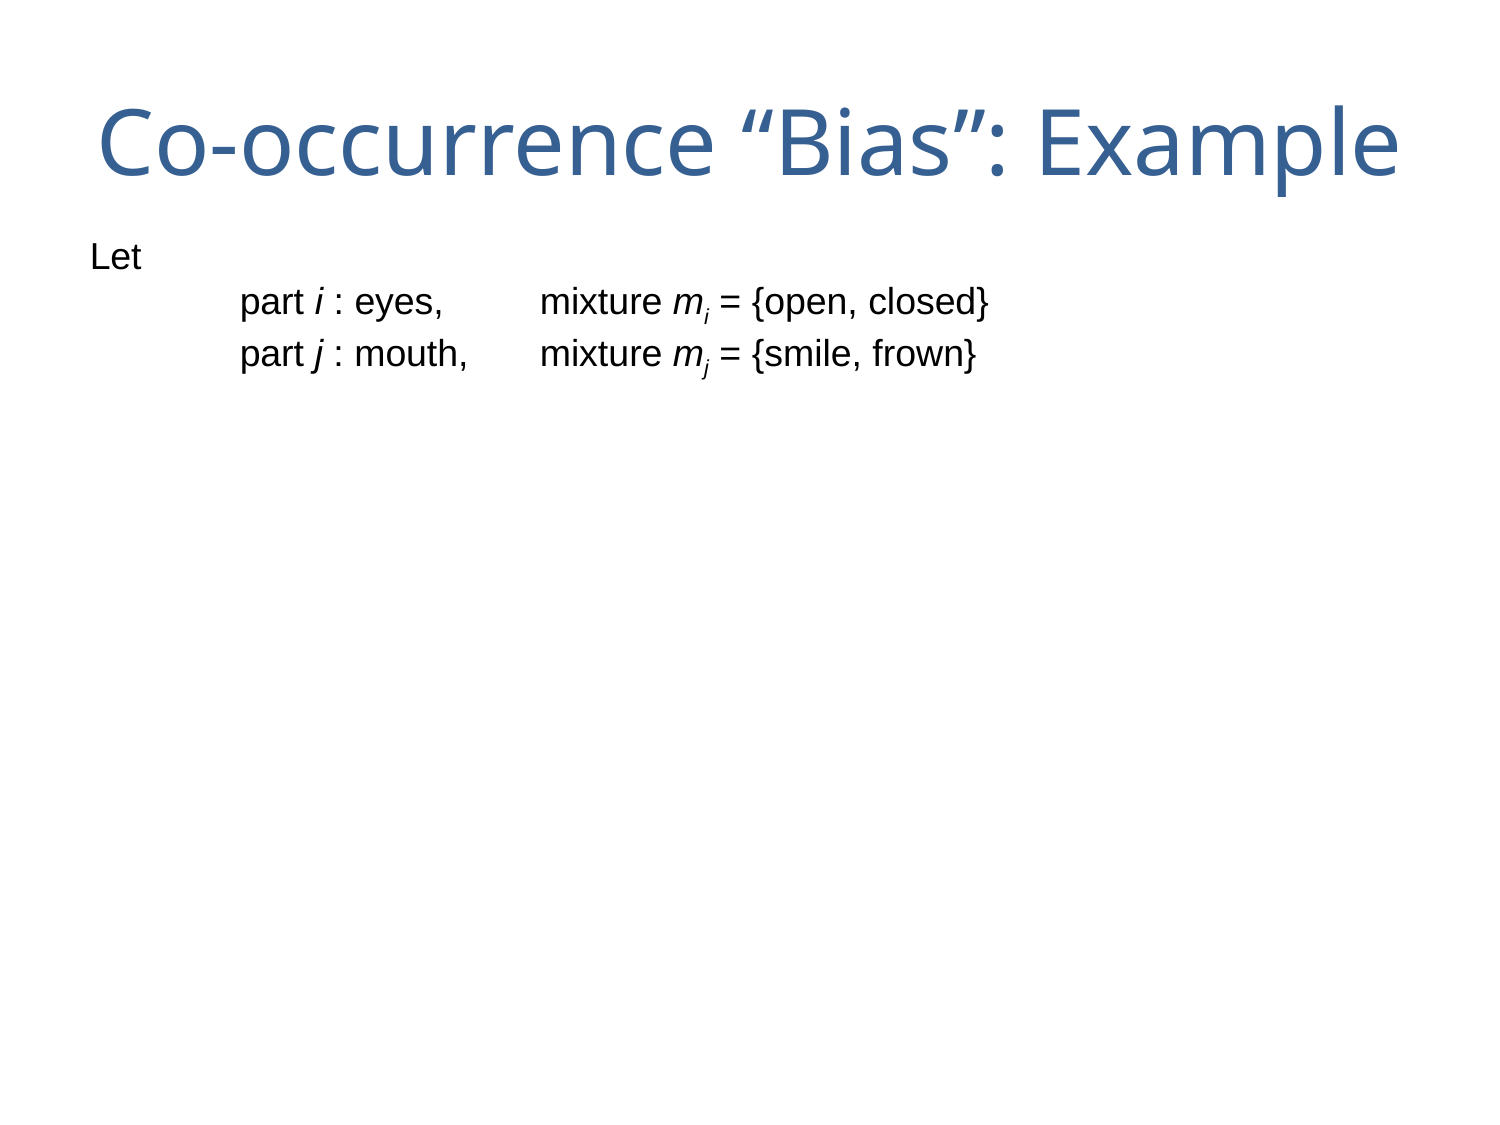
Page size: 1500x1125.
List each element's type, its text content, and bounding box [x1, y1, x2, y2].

text_box Let part i : eyes, mixture mi = {open, closed} part j : mouth, mixture mj = {smile, frown} [74, 224, 1128, 387]
title Co-occurrence “Bias”: Example [75, 45, 1425, 233]
